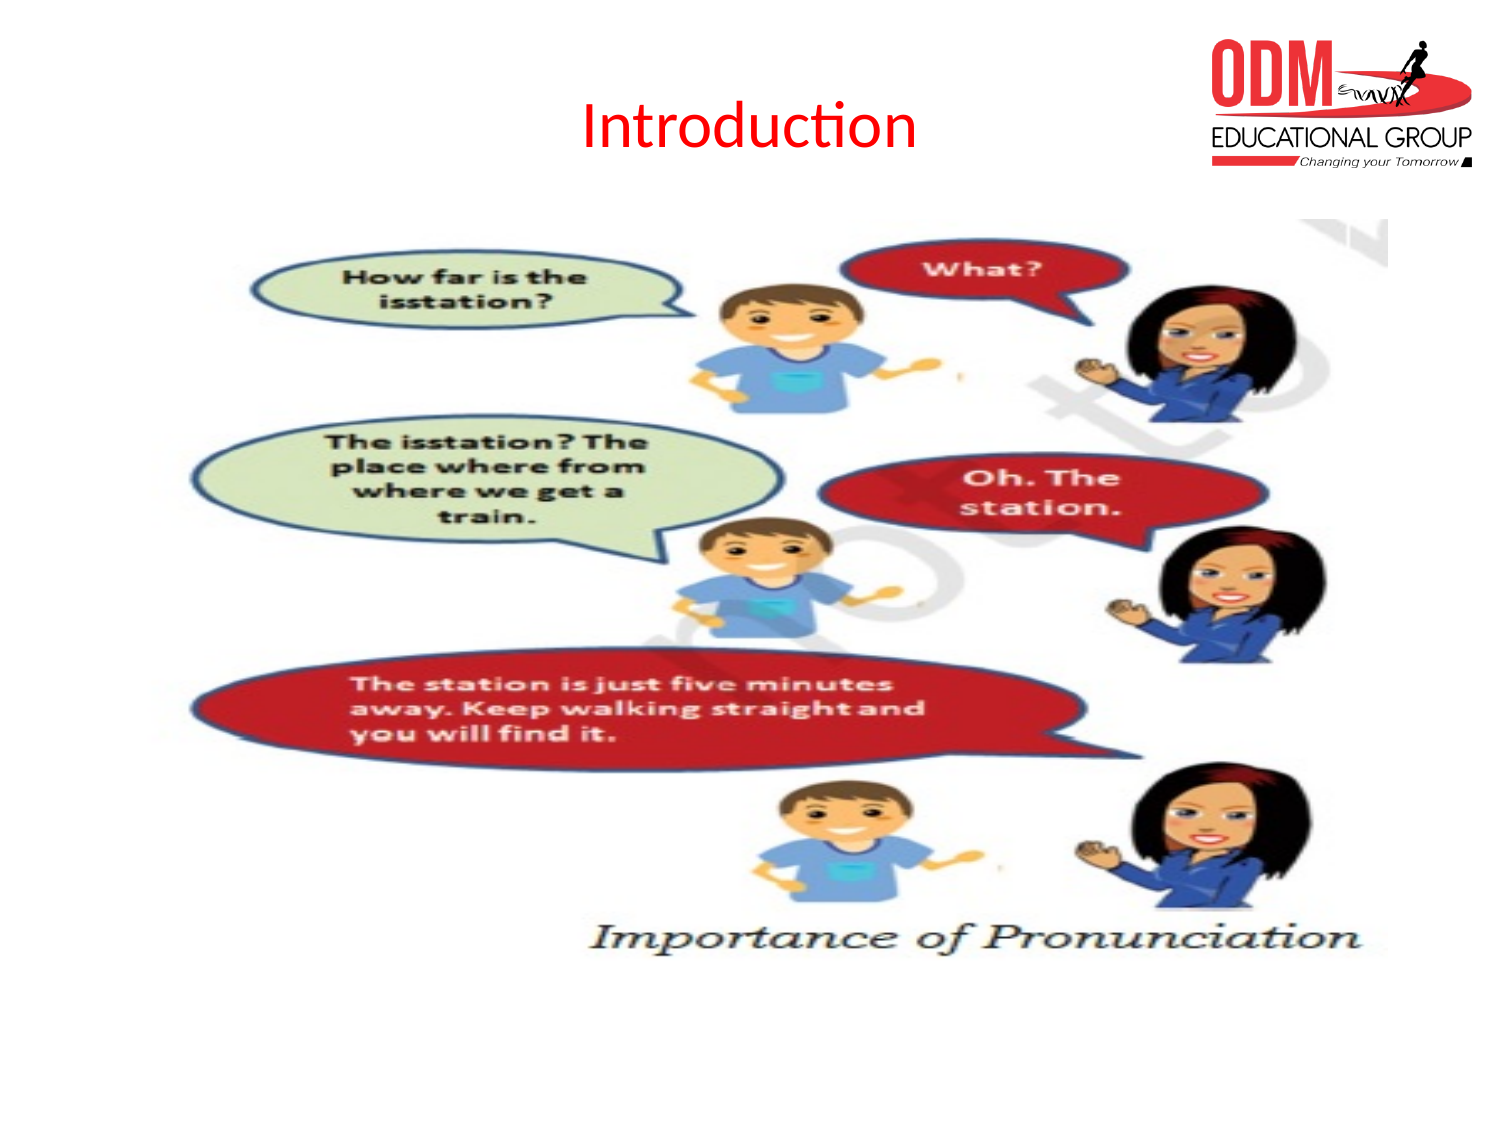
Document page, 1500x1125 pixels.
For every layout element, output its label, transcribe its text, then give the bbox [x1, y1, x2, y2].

picture [100, 219, 1389, 965]
picture [1212, 38, 1472, 168]
title Introduction [75, 45, 1425, 197]
